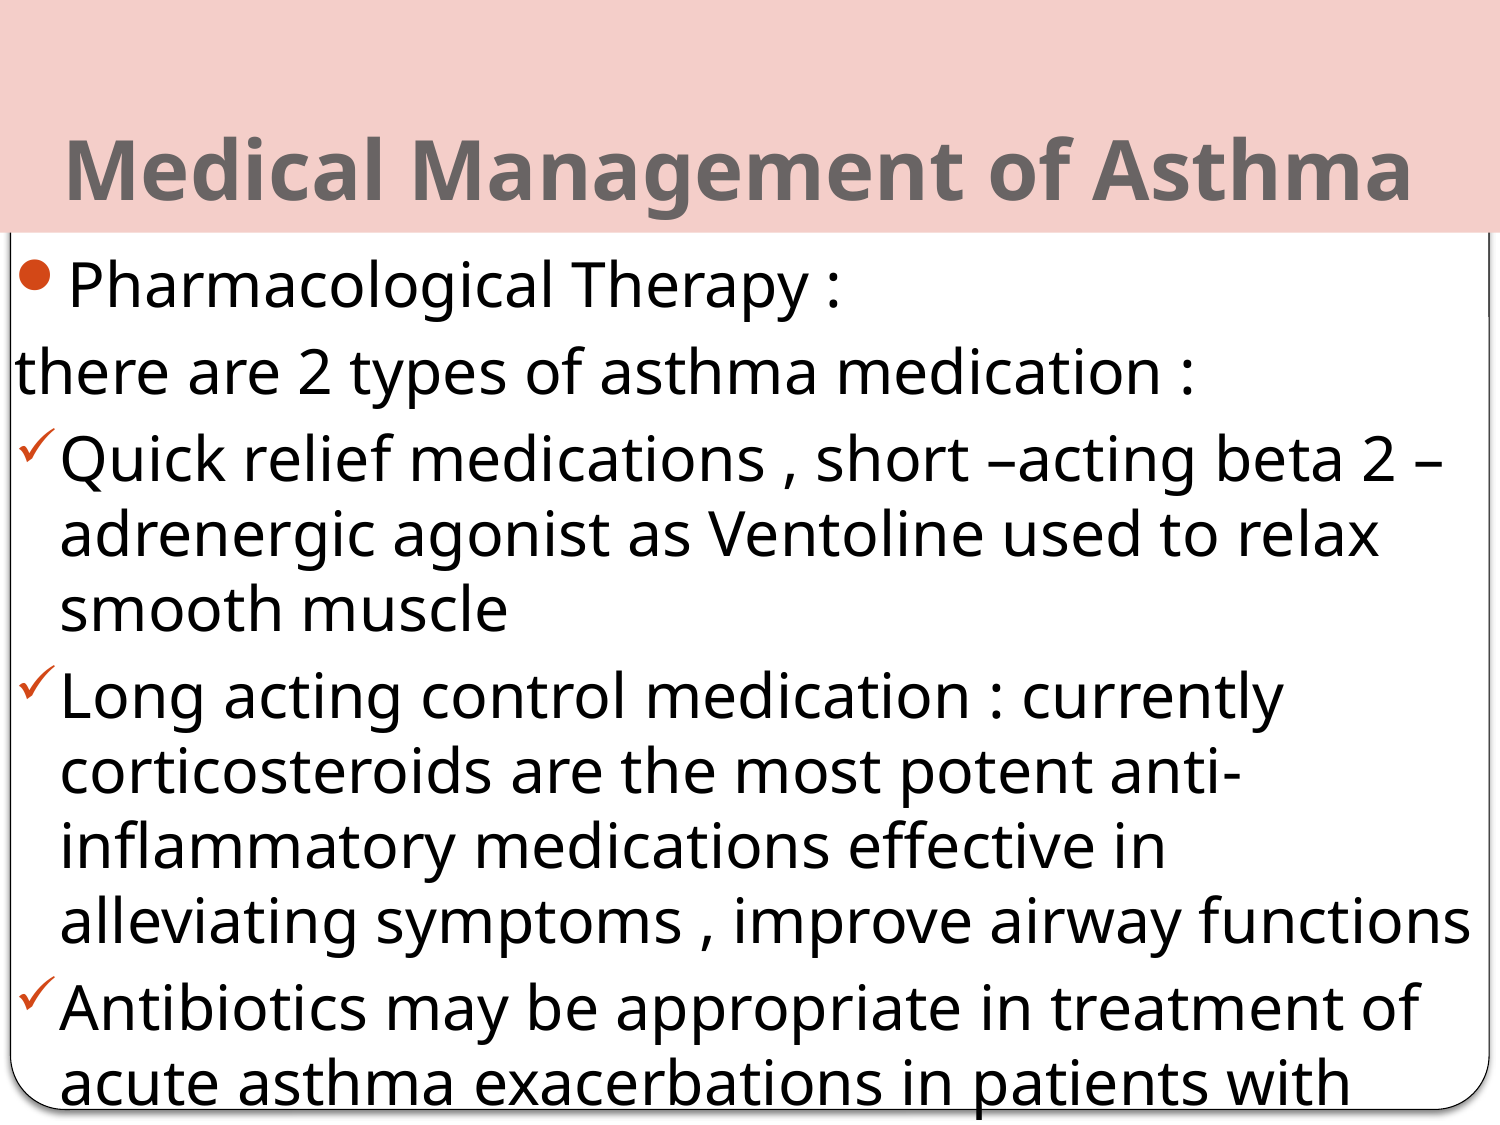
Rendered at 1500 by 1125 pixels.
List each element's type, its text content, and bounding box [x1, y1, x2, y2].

list Pharmacological Therapy : there are 2 types of asthma medication : Quick relief medications , short –acting beta 2 –adrenergic agonist as Ventoline used to relax smooth muscle Long acting control medication : currently corticosteroids are the most potent anti-inflammatory medications effective in alleviating symptoms , improve airway functions Antibiotics may be appropriate in treatment of acute asthma exacerbations in patients with comorbid conditions (fever , purulent sputum, pneumonia ) [0, 237, 1500, 1125]
title Medical Management of Asthma [0, 0, 1500, 233]
